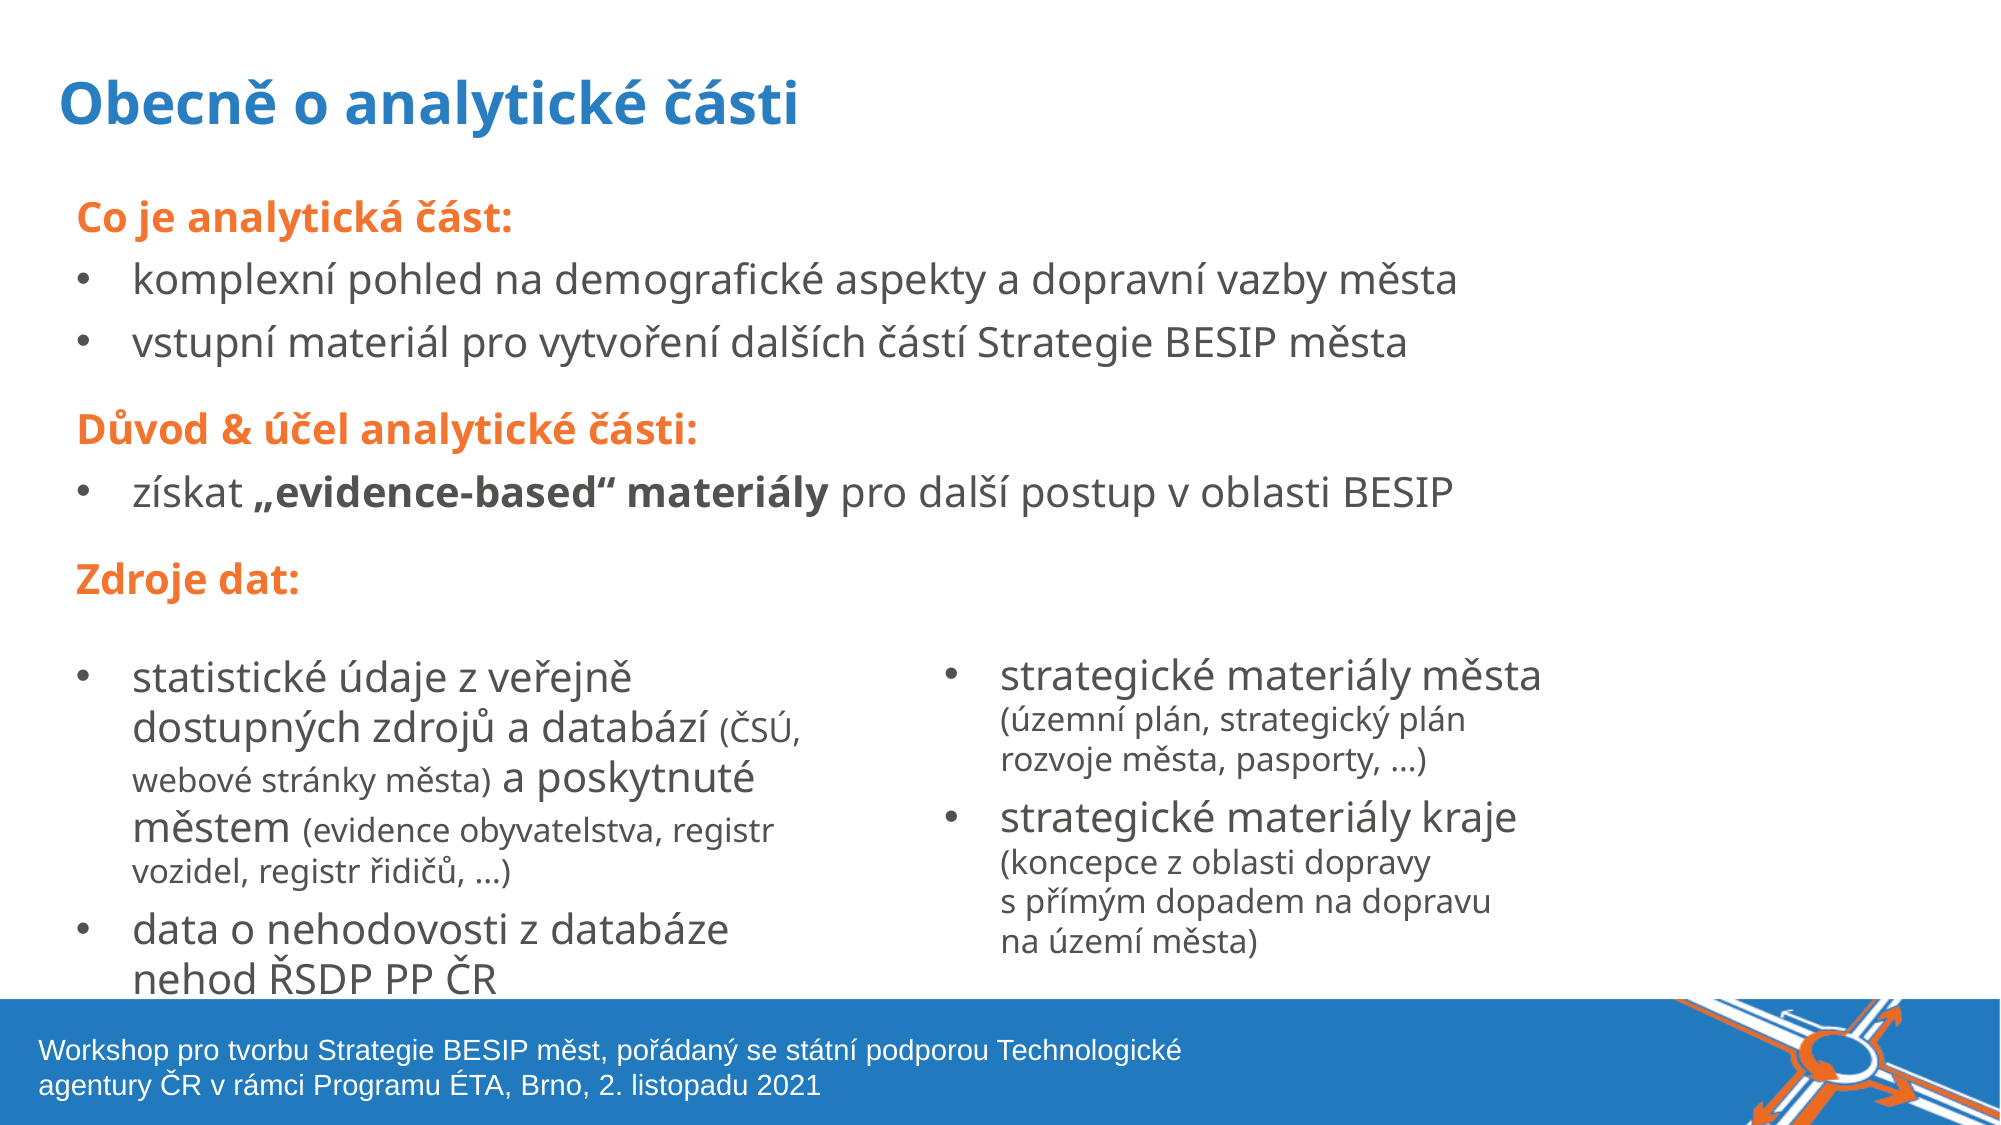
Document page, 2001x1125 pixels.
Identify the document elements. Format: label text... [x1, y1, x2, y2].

text_box statistické údaje z veřejně dostupných zdrojů a databází (ČSÚ, webové stránky města) a poskytnuté městem (evidence obyvatelstva, registr vozidel, registr řidičů, …) data o nehodovosti z databáze nehod ŘSDP PP ČR [60, 643, 850, 1011]
text_box Workshop pro tvorbu Strategie BESIP měst, pořádaný se státní podporou Technologické agentury ČR v rámci Programu ÉTA, Brno, 2. listopadu 2021 [23, 1023, 1249, 1109]
picture [0, 999, 2000, 1125]
text_box strategické materiály města (územní plán, strategický plán rozvoje města, pasporty, …) strategické materiály kraje (koncepce z oblasti dopravy s přímým dopadem na dopravu na území města) [929, 640, 1567, 968]
text_box Obecně o analytické části [43, 58, 1471, 144]
text_box Co je analytická část: komplexní pohled na demografické aspekty a dopravní vazby města vstupní materiál pro vytvoření dalších částí Strategie BESIP města Důvod & účel analytické části: získat „evidence-based“ materiály pro další postup v oblasti BESIP Zdroje dat: [60, 182, 1488, 611]
